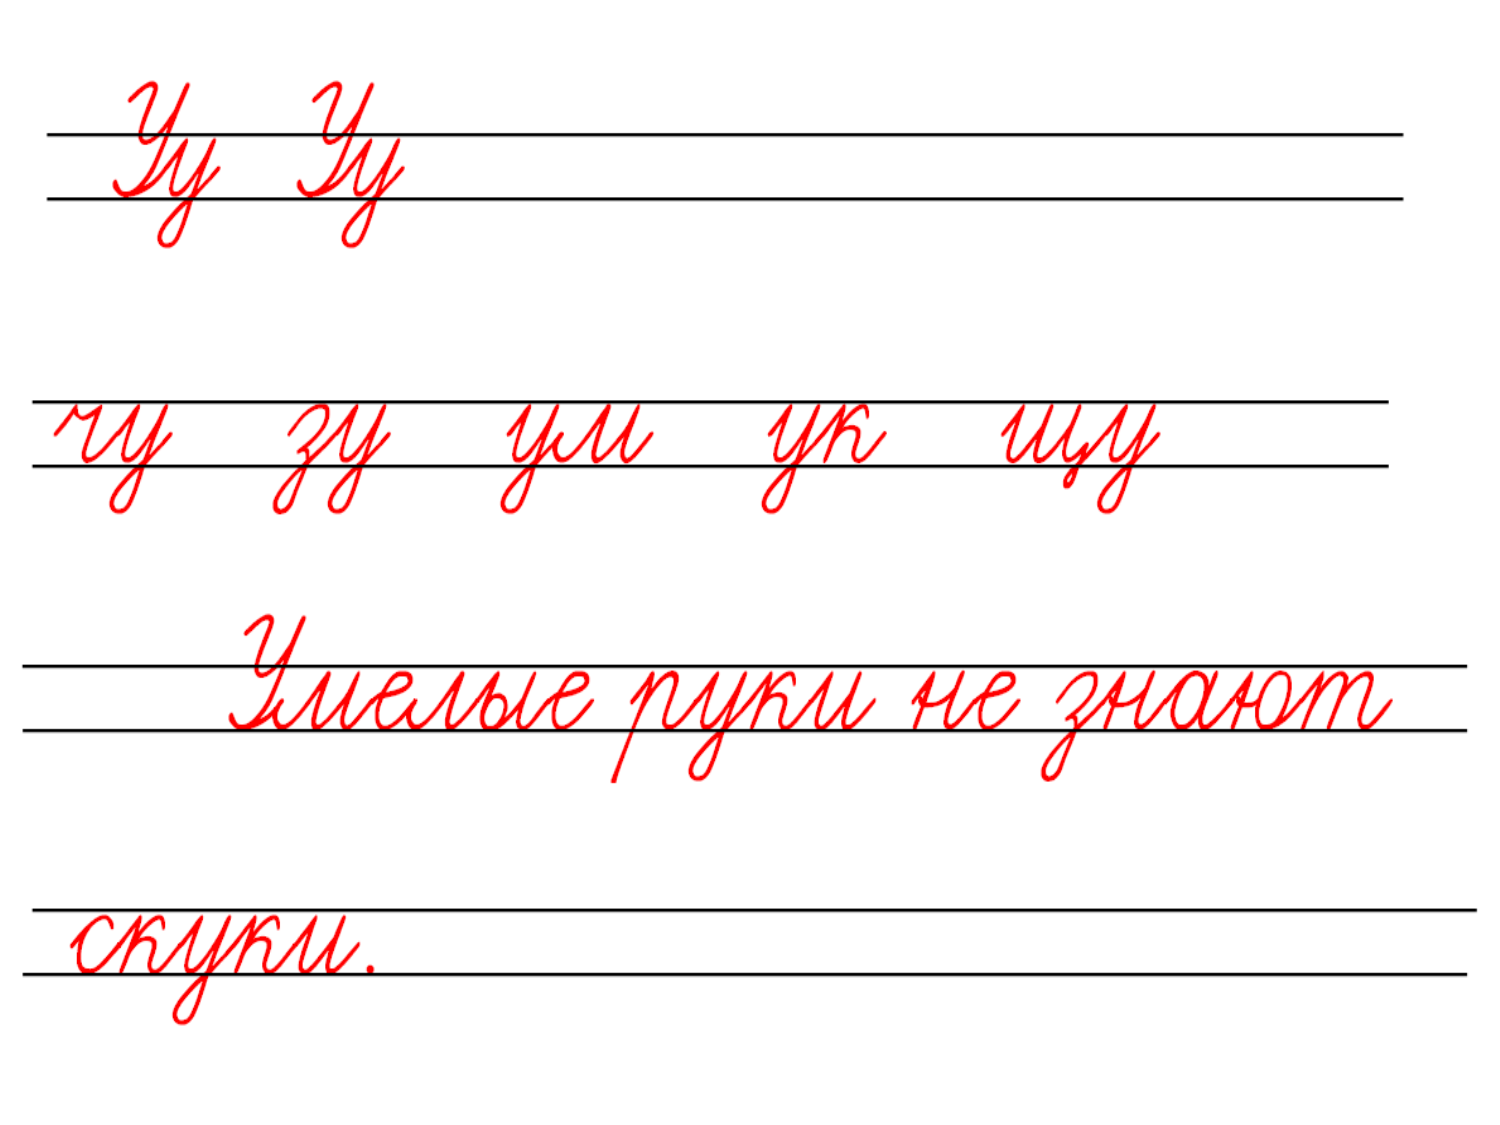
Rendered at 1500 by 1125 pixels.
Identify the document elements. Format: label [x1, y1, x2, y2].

list [0, 0, 1500, 1125]
